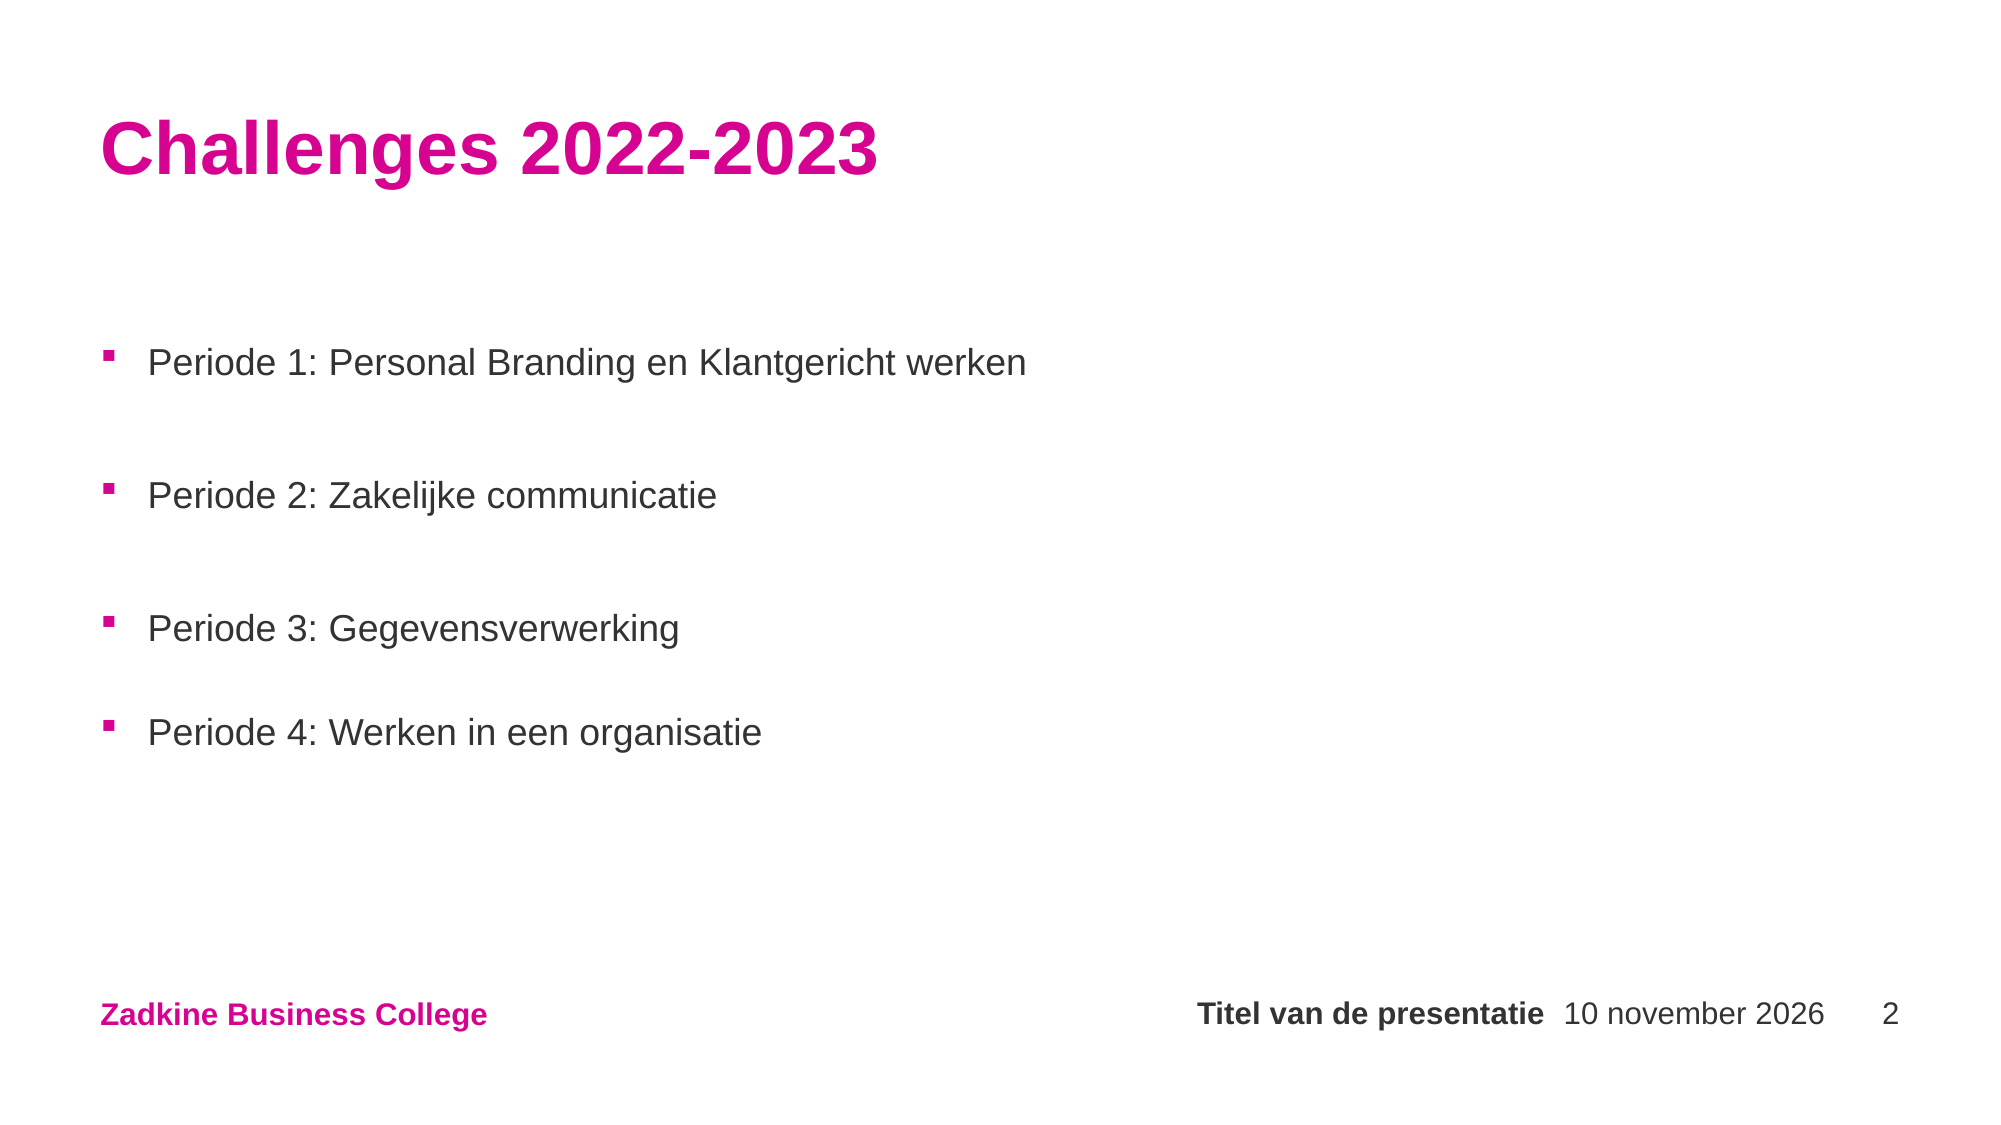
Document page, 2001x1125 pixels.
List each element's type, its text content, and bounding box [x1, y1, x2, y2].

title Challenges 2022-2023 [100, 100, 1900, 190]
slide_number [1546, 993, 1825, 1033]
slide_number 2 [1825, 993, 1900, 1033]
footer Titel van de presentatie [870, 993, 1546, 1033]
list Periode 1: Personal Branding en Klantgericht werken Periode 2: Zakelijke communicatie Periode 3: Gegevensverwerking Periode 4: Werken in een organisatie [100, 331, 1900, 917]
